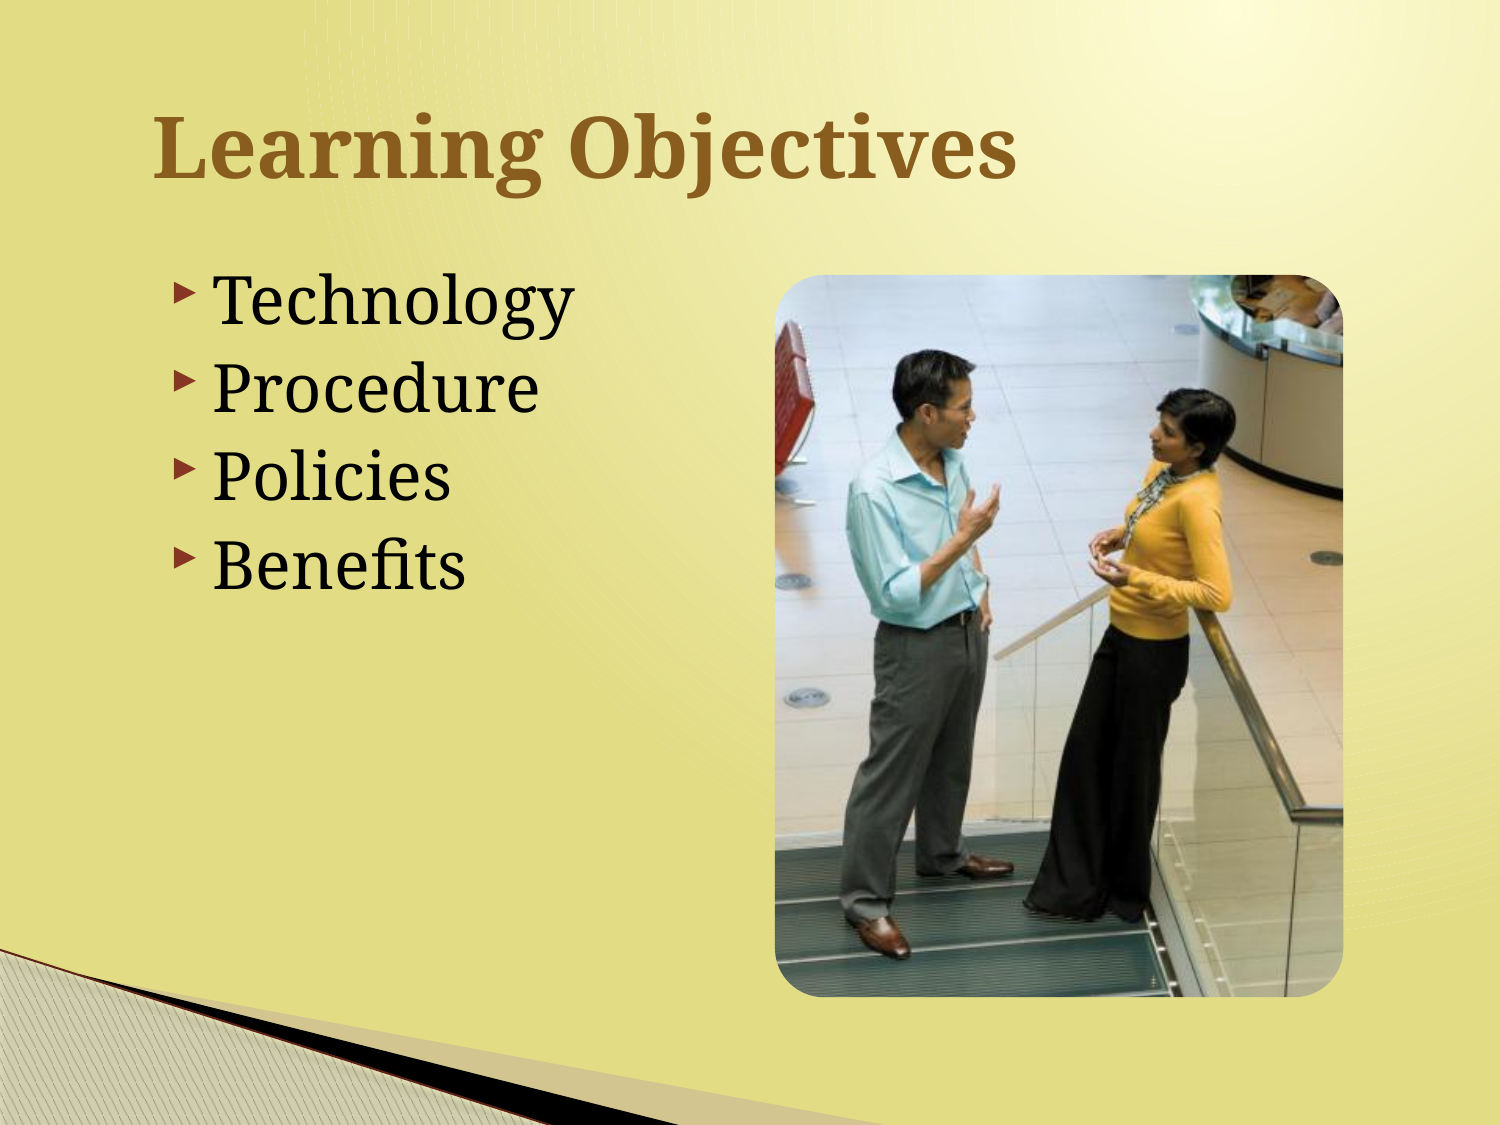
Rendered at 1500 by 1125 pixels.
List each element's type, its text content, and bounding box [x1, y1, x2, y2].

list Technology Procedure Policies Benefits [137, 249, 750, 993]
picture [774, 274, 1344, 998]
title Learning Objectives [137, 50, 1463, 238]
